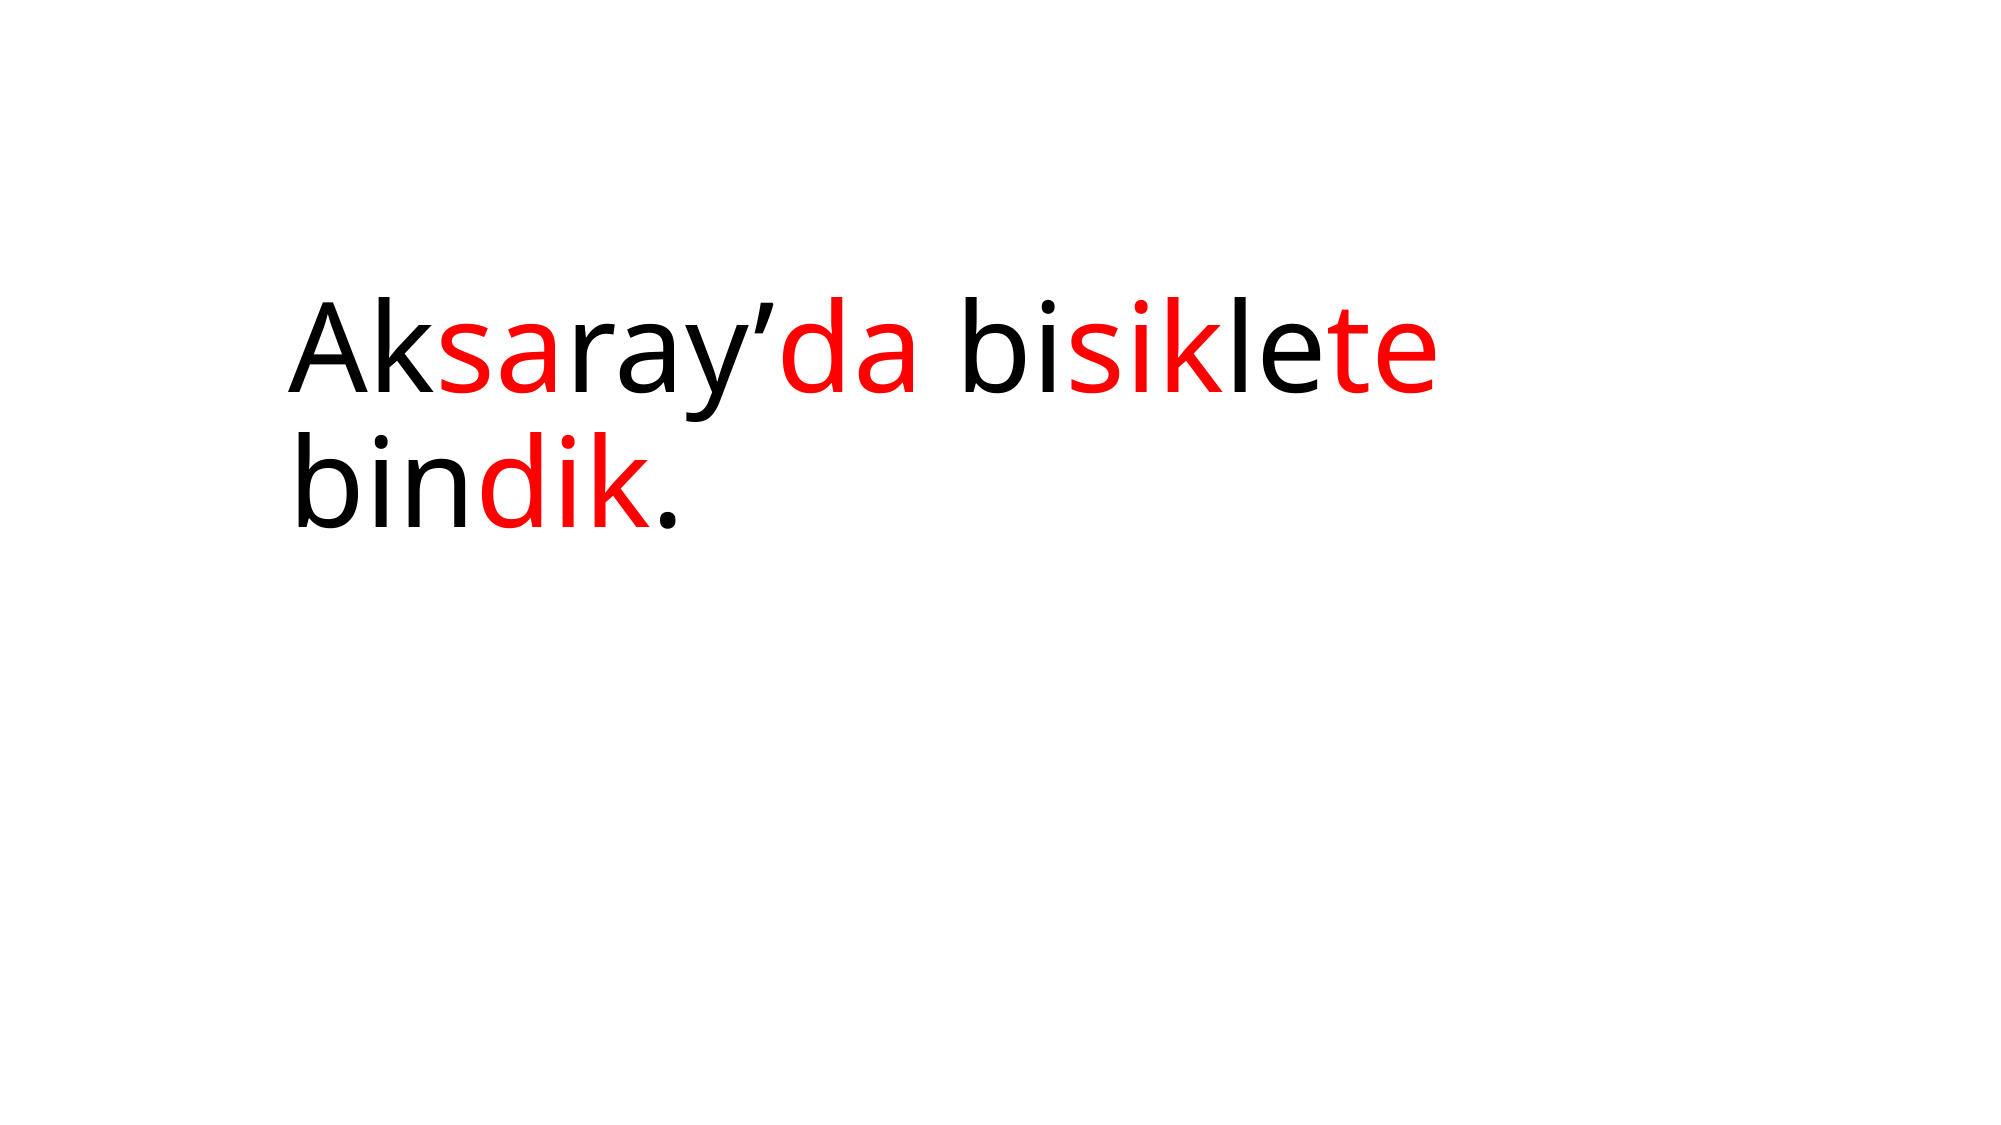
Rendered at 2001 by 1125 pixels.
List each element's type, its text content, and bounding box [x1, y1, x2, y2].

title Aksaray’da bisiklete bindik. [273, 170, 1774, 563]
